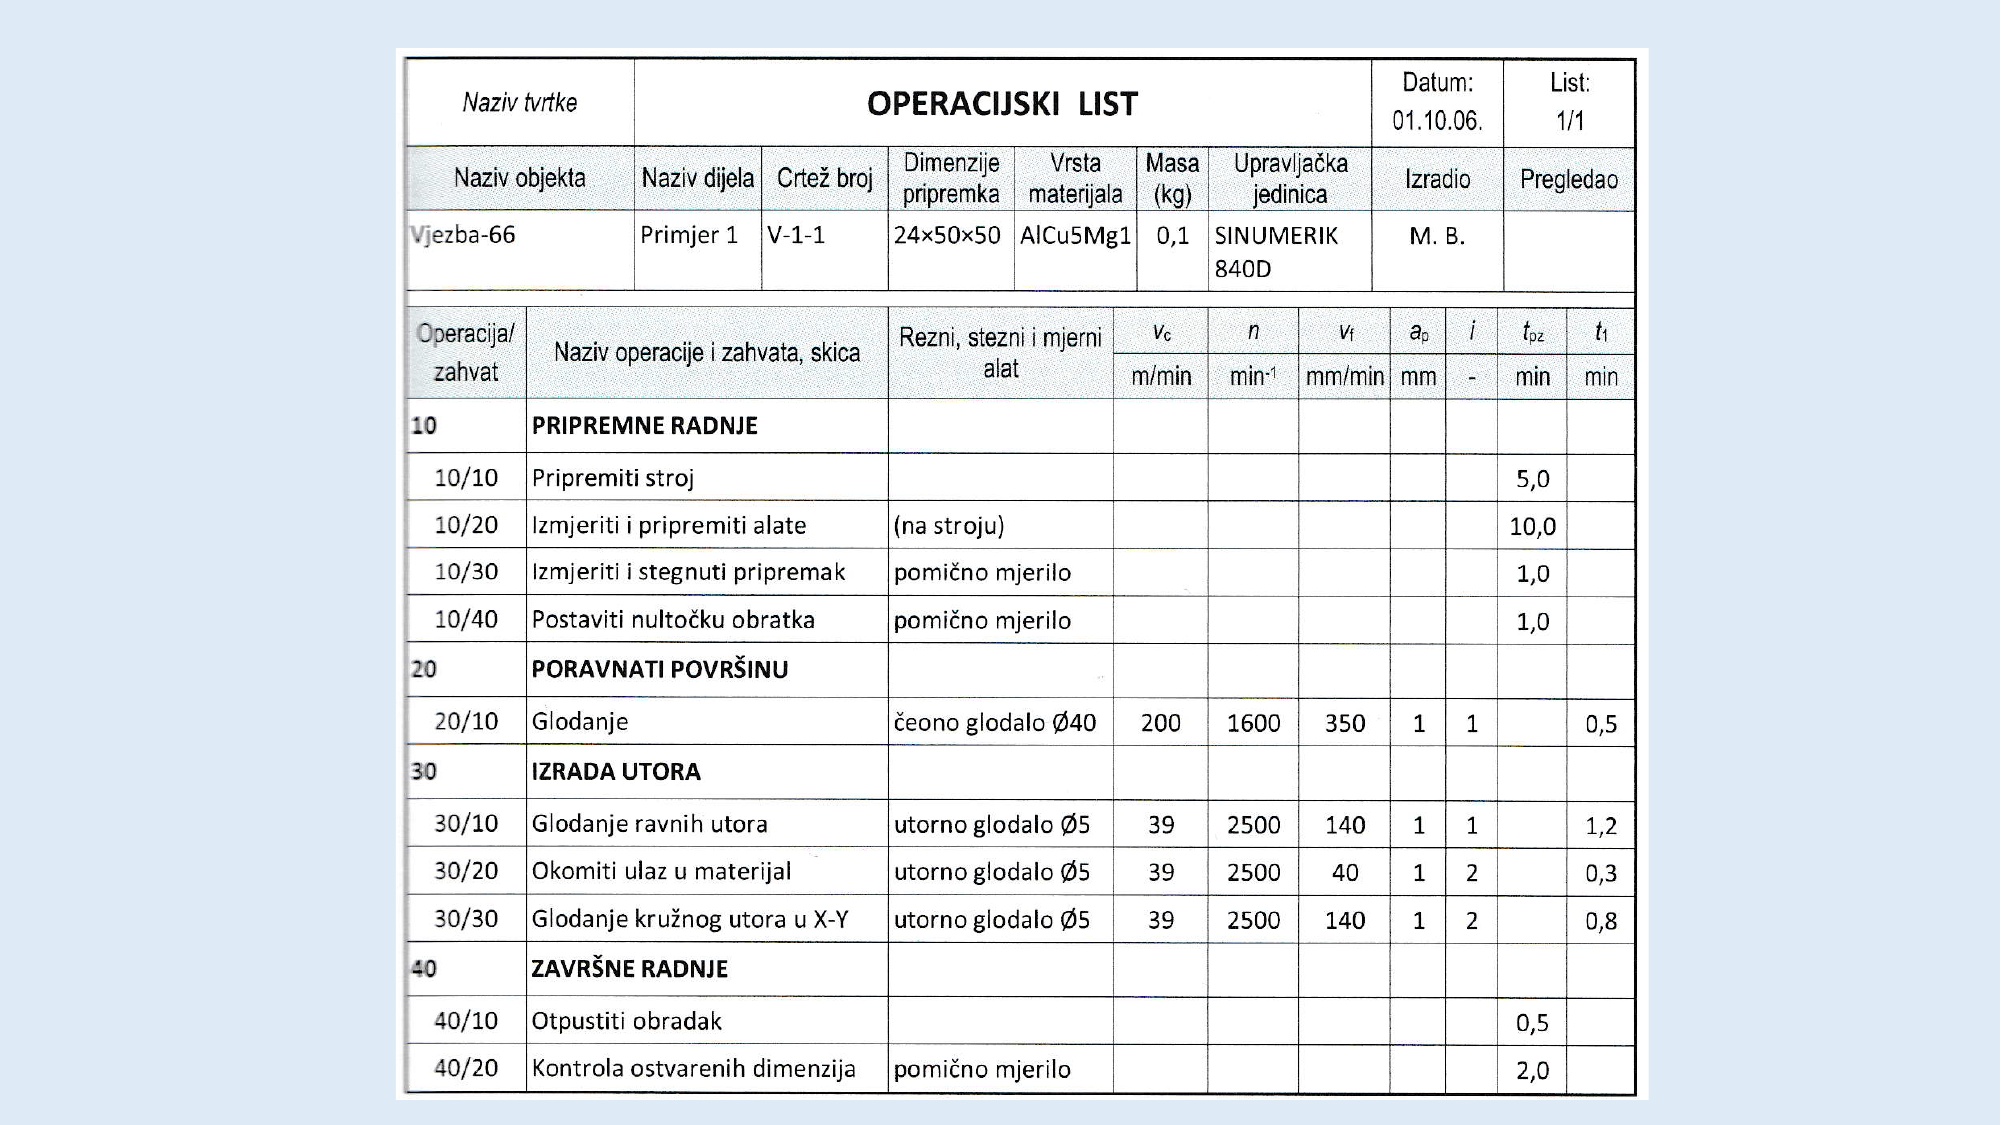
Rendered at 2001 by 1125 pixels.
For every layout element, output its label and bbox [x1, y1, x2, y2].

list [395, 48, 1649, 1100]
